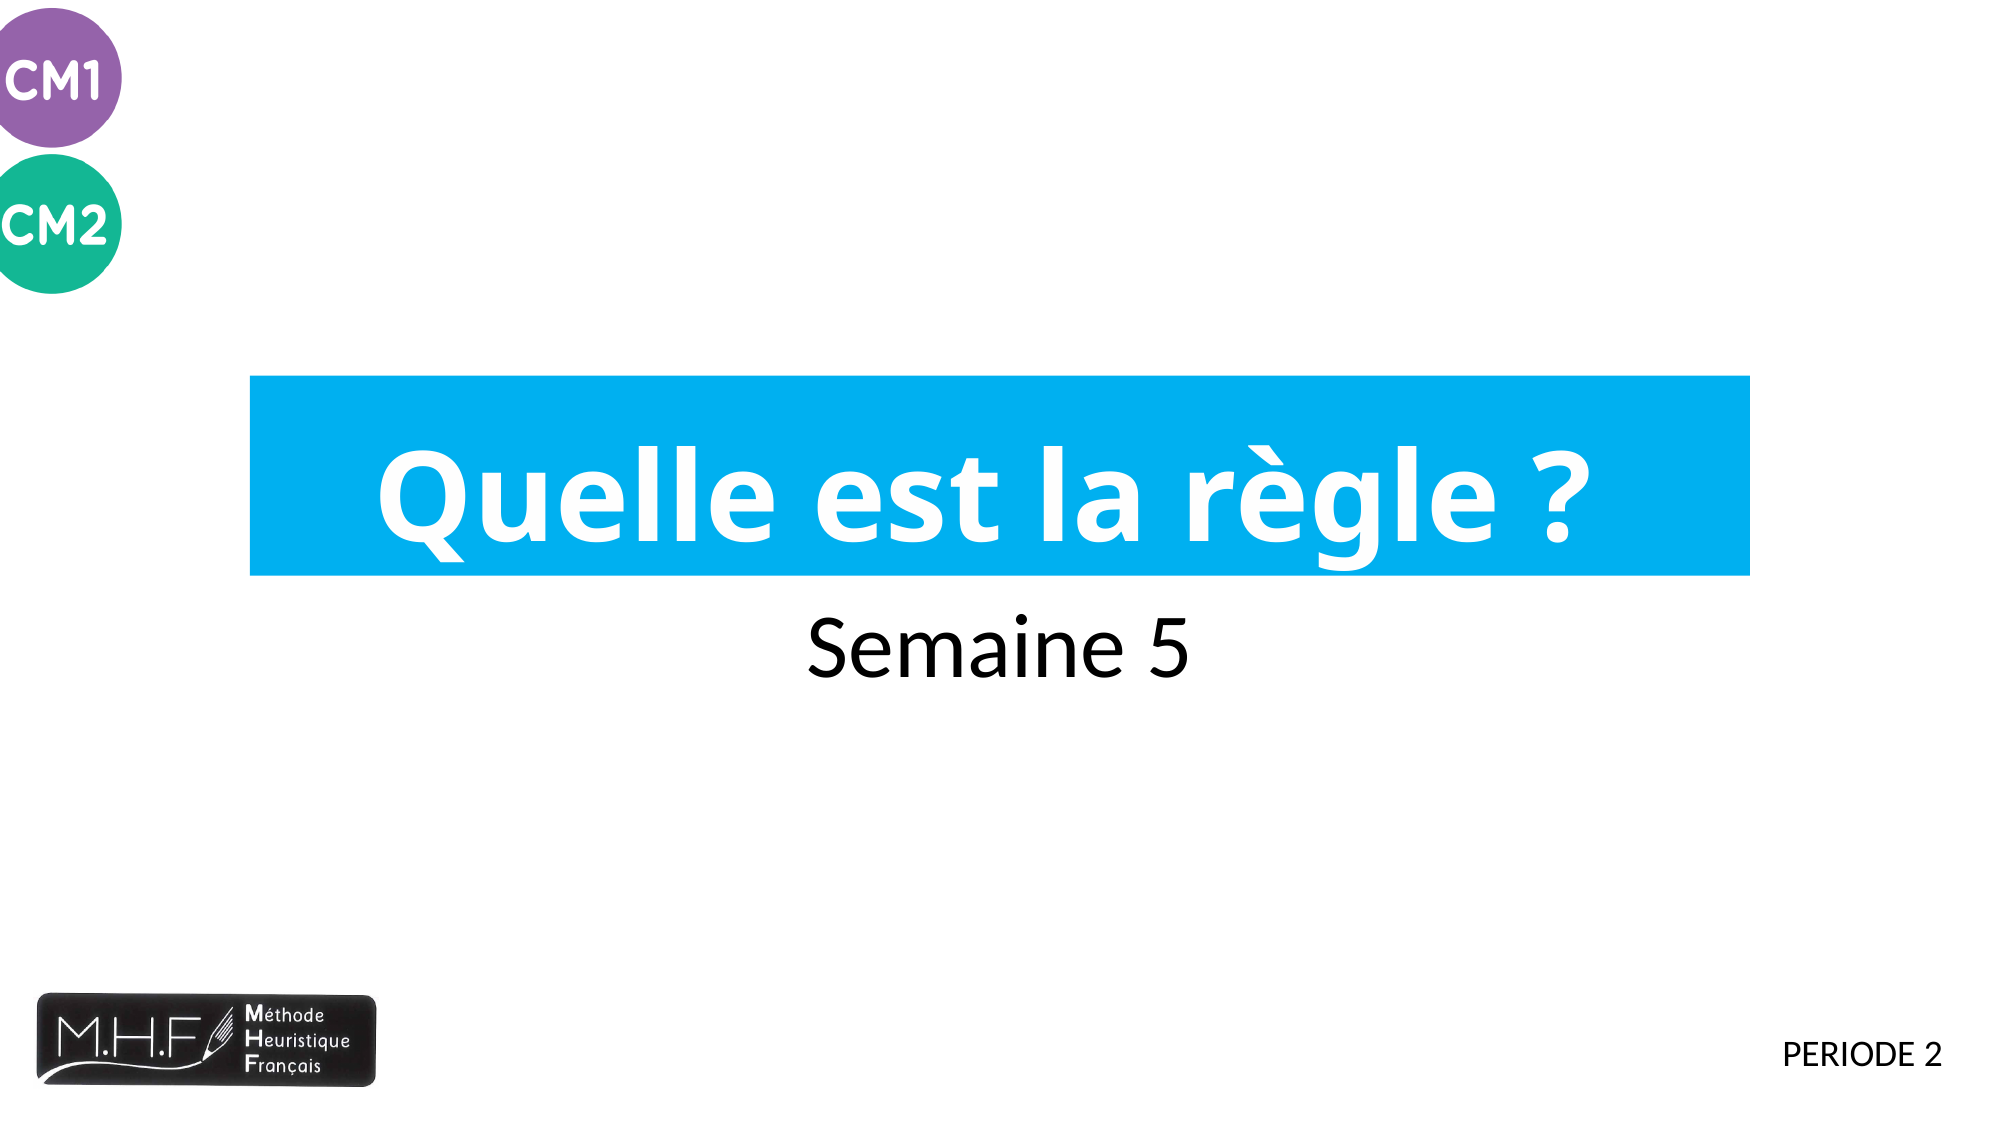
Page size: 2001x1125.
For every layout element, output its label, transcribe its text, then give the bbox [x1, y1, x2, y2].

subtitle Semaine 5 [249, 590, 1750, 863]
picture [33, 990, 379, 1089]
text_box PERIODE 2 [1362, 1021, 1967, 1082]
picture [0, 0, 134, 298]
title Quelle est la règle ? [249, 375, 1750, 576]
